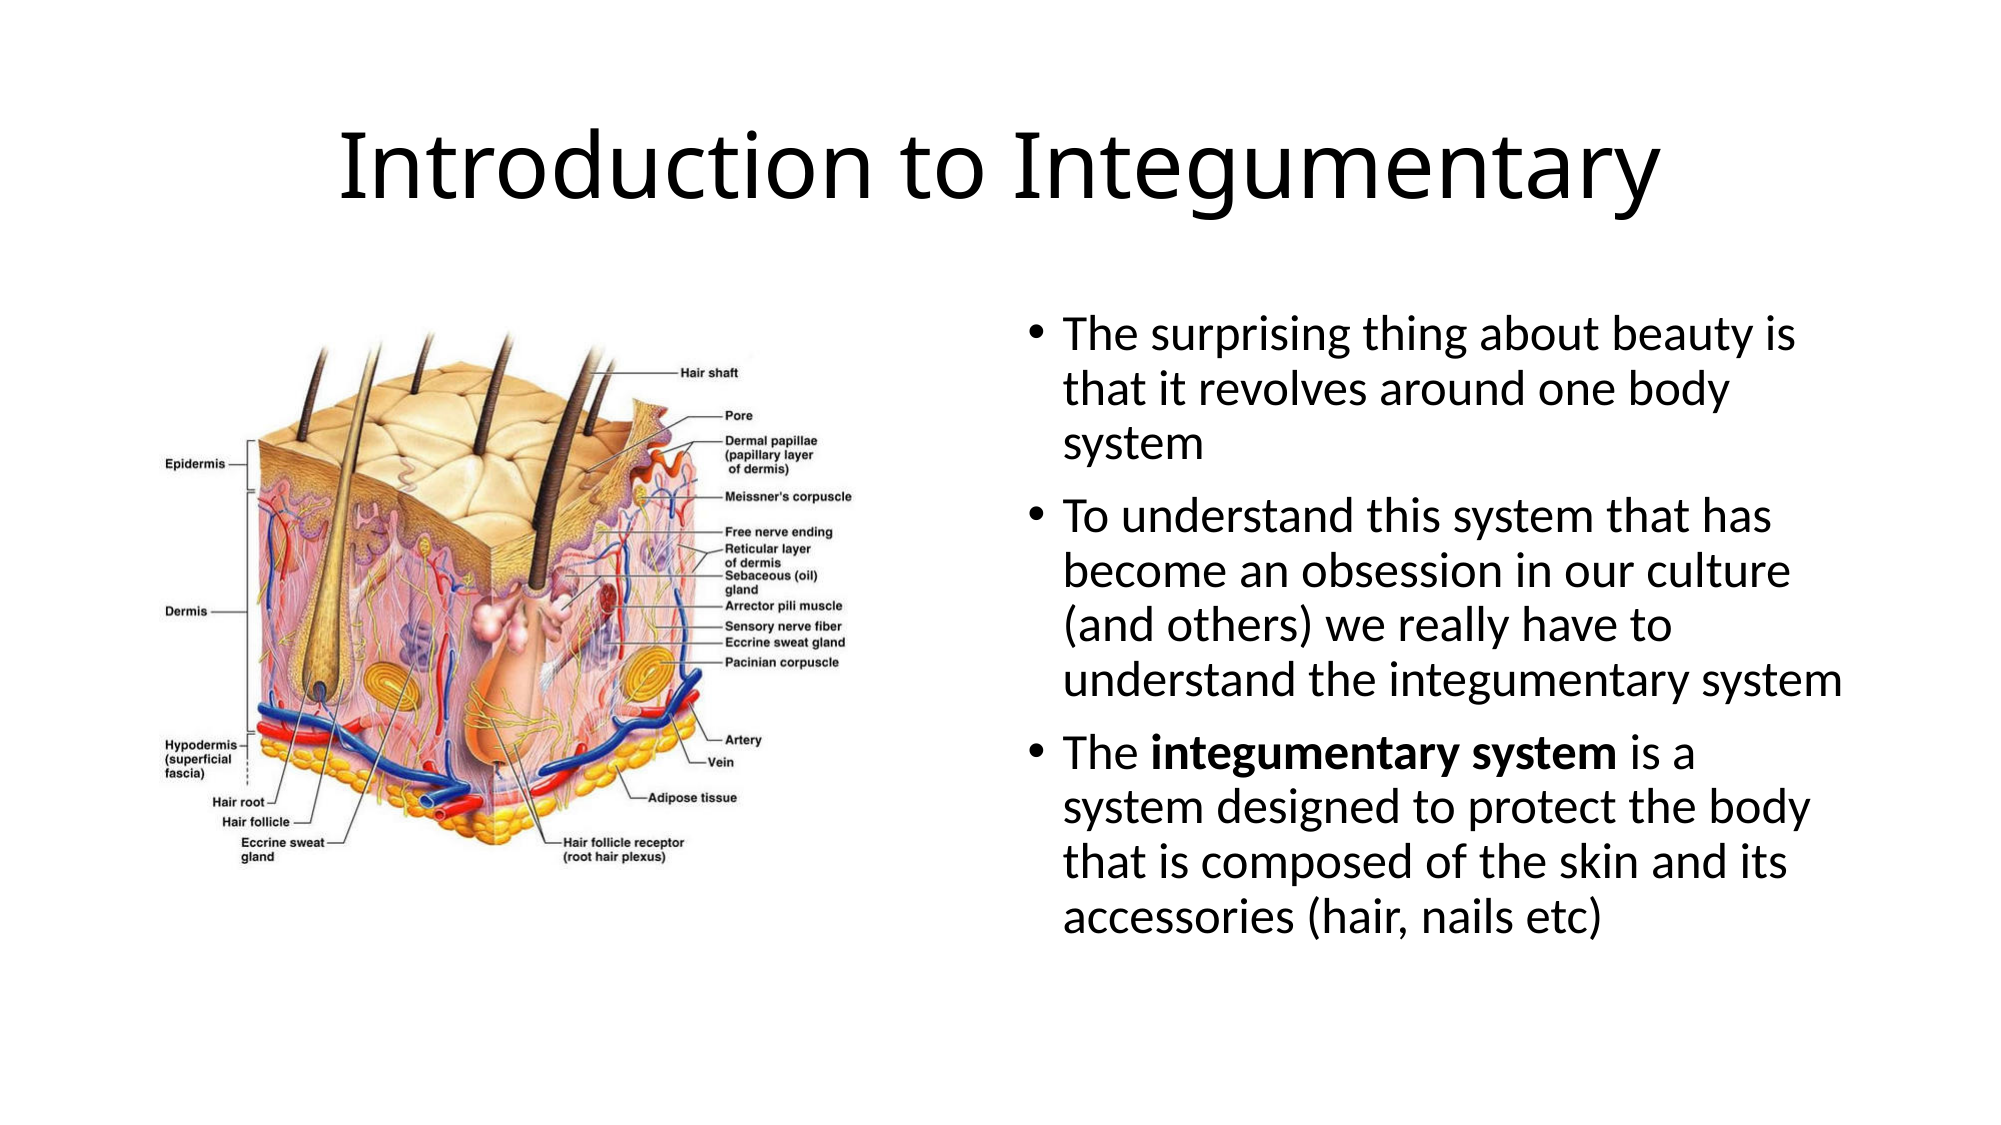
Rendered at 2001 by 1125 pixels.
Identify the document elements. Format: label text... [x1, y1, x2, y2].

title Introduction to Integumentary [137, 59, 1863, 278]
picture [159, 326, 860, 870]
list The surprising thing about beauty is that it revolves around one body system To understand this system that has become an obsession in our culture (and others) we really have to understand the integumentary system The integumentary system is a system designed to protect the body that is composed of the skin and its accessories (hair, nails etc) [1012, 299, 1863, 1014]
